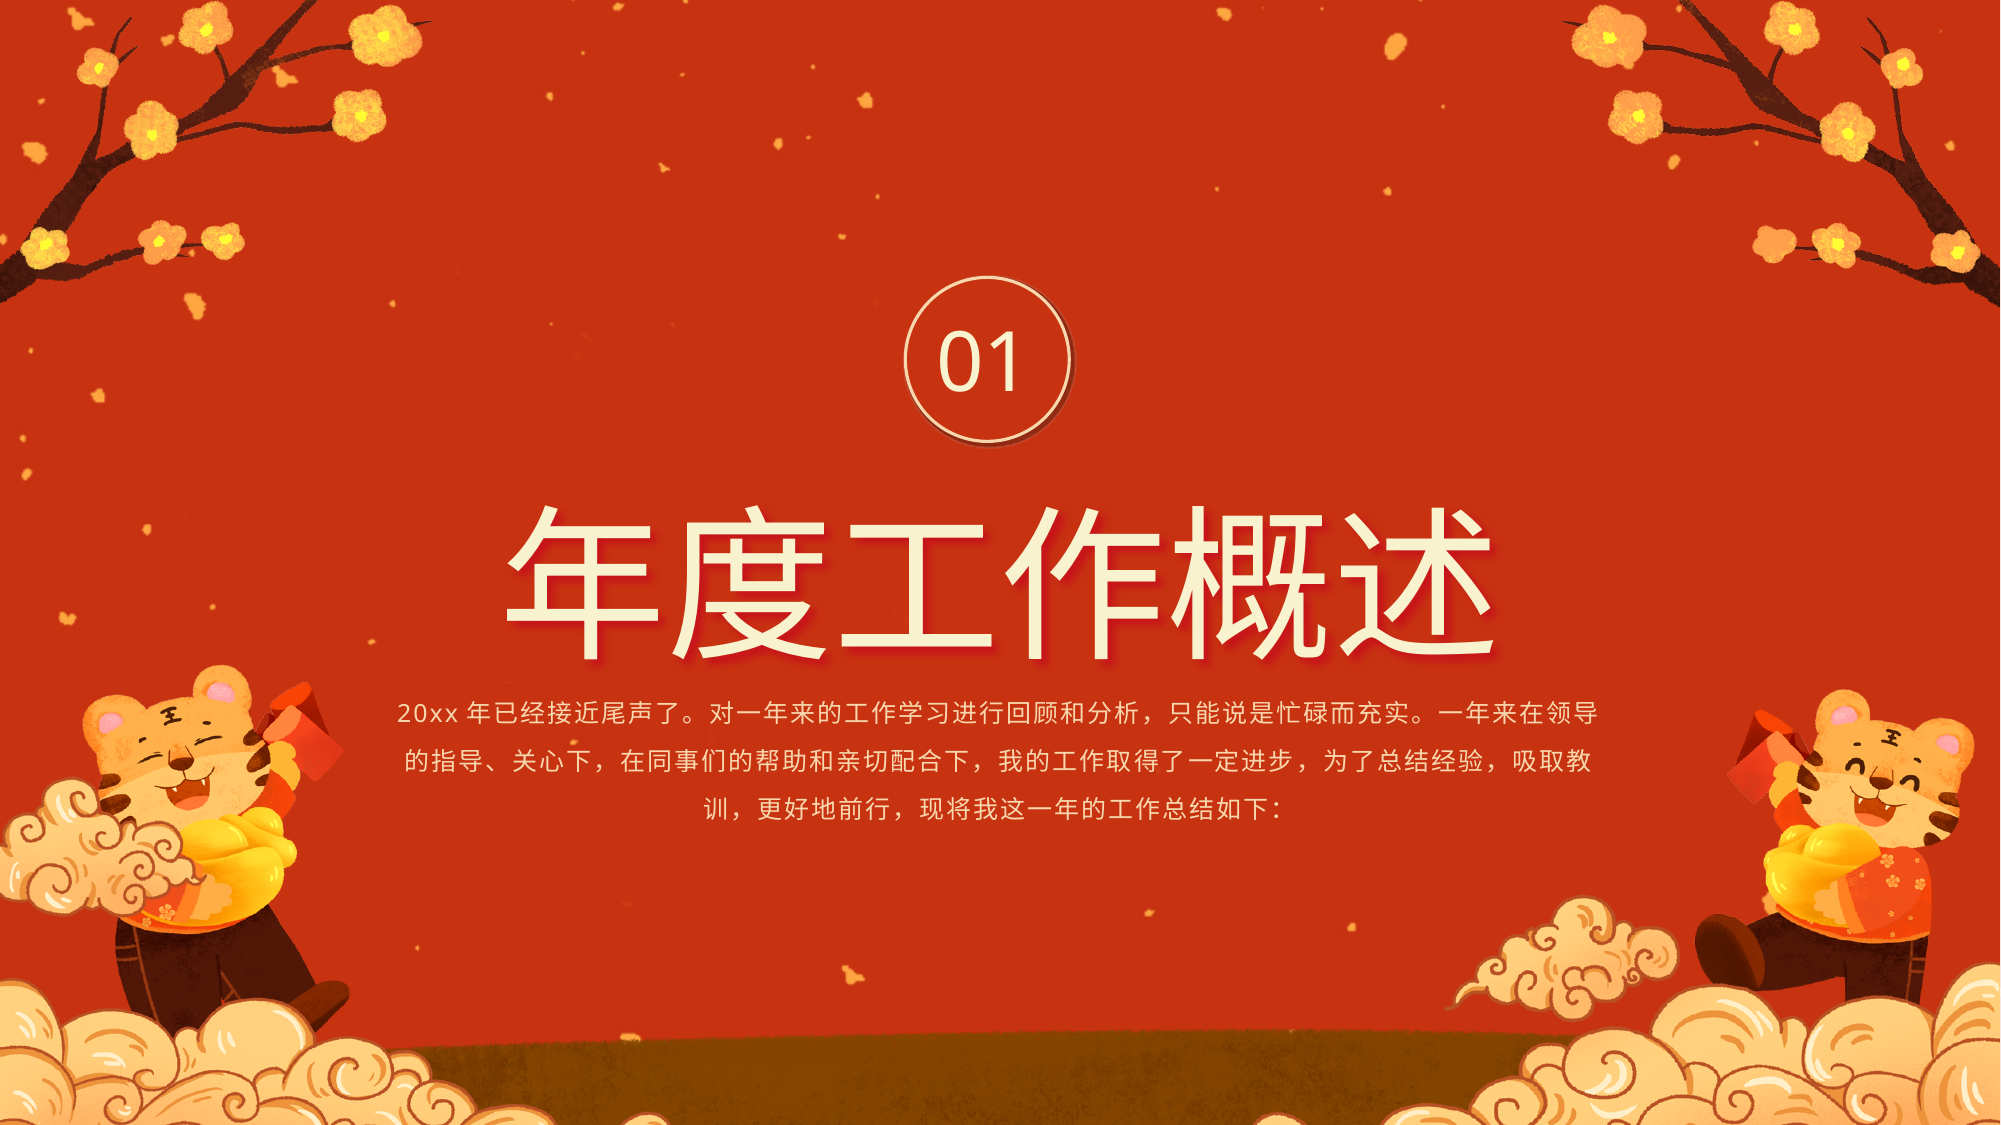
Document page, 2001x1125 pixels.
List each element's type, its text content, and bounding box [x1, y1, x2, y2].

text_box 年度工作概述 [205, 452, 1795, 688]
picture [0, 0, 2001, 1125]
text_box 20xx年已经接近尾声了。对一年来的工作学习进行回顾和分析，只能说是忙碌而充实。一年来在领导的指导、关心下，在同事们的帮助和亲切配合下，我的工作取得了一定进步，为了总结经验，吸取教训，更好地前行，现将我这一年的工作总结如下： [381, 672, 1619, 831]
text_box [905, 277, 1070, 442]
